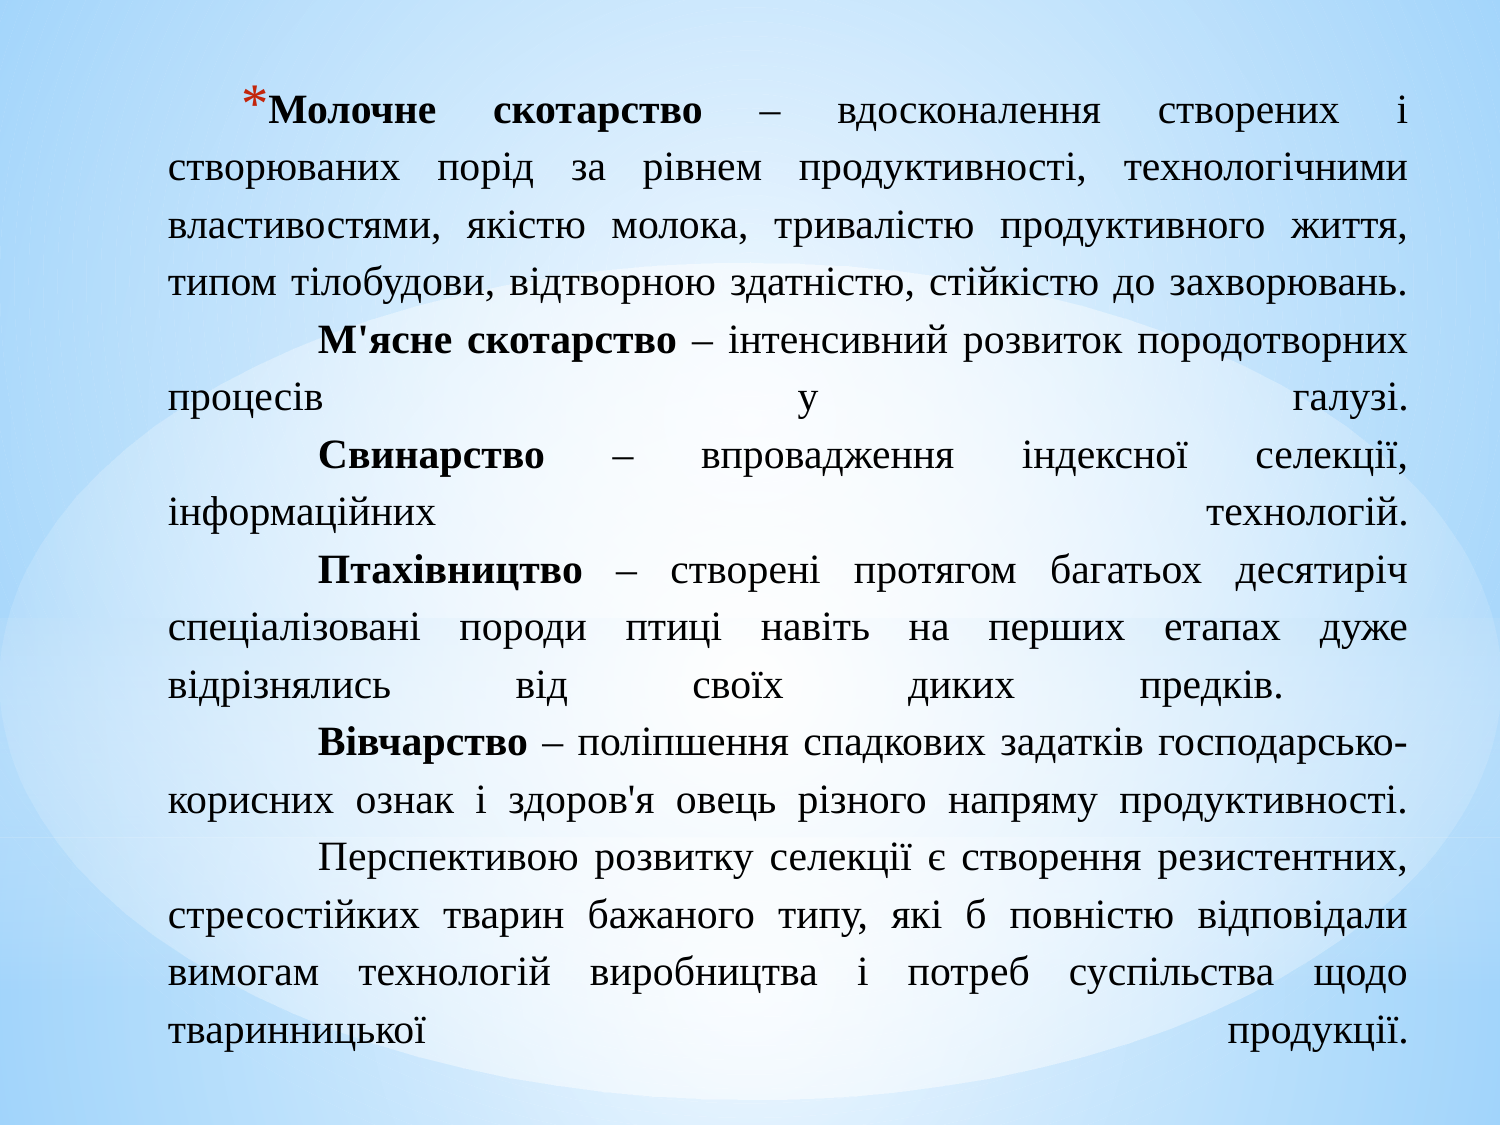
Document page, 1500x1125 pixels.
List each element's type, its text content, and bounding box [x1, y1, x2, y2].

title Молочне скотарство – вдосконалення створених і створюваних порід за рівнем продуктивності, технологічними властивостями, якістю молока, тривалістю продуктивного життя, типом тілобудови, відтворною здатністю, стійкістю до захворювань. М'ясне скотарство – інтенсивний розвиток породотворних процесів у галузі. Свинарство – впровадження індексної селекції, інформаційних технологій. Птахівництво – створені протягом багатьох десятиріч спеціалізовані породи птиці навіть на перших етапах дуже відрізнялись від своїх диких предків. Вівчарство – поліпшення спадкових задатків господарсько-корисних ознак і здоров'я овець різного напряму продуктивності. Перспективою розвитку селекції є створення резистентних, стресостійких тварин бажаного типу, які б повністю відповідали вимогам технологій виробництва і потреб суспільства щодо тваринницької продукції. [100, 66, 1424, 1059]
